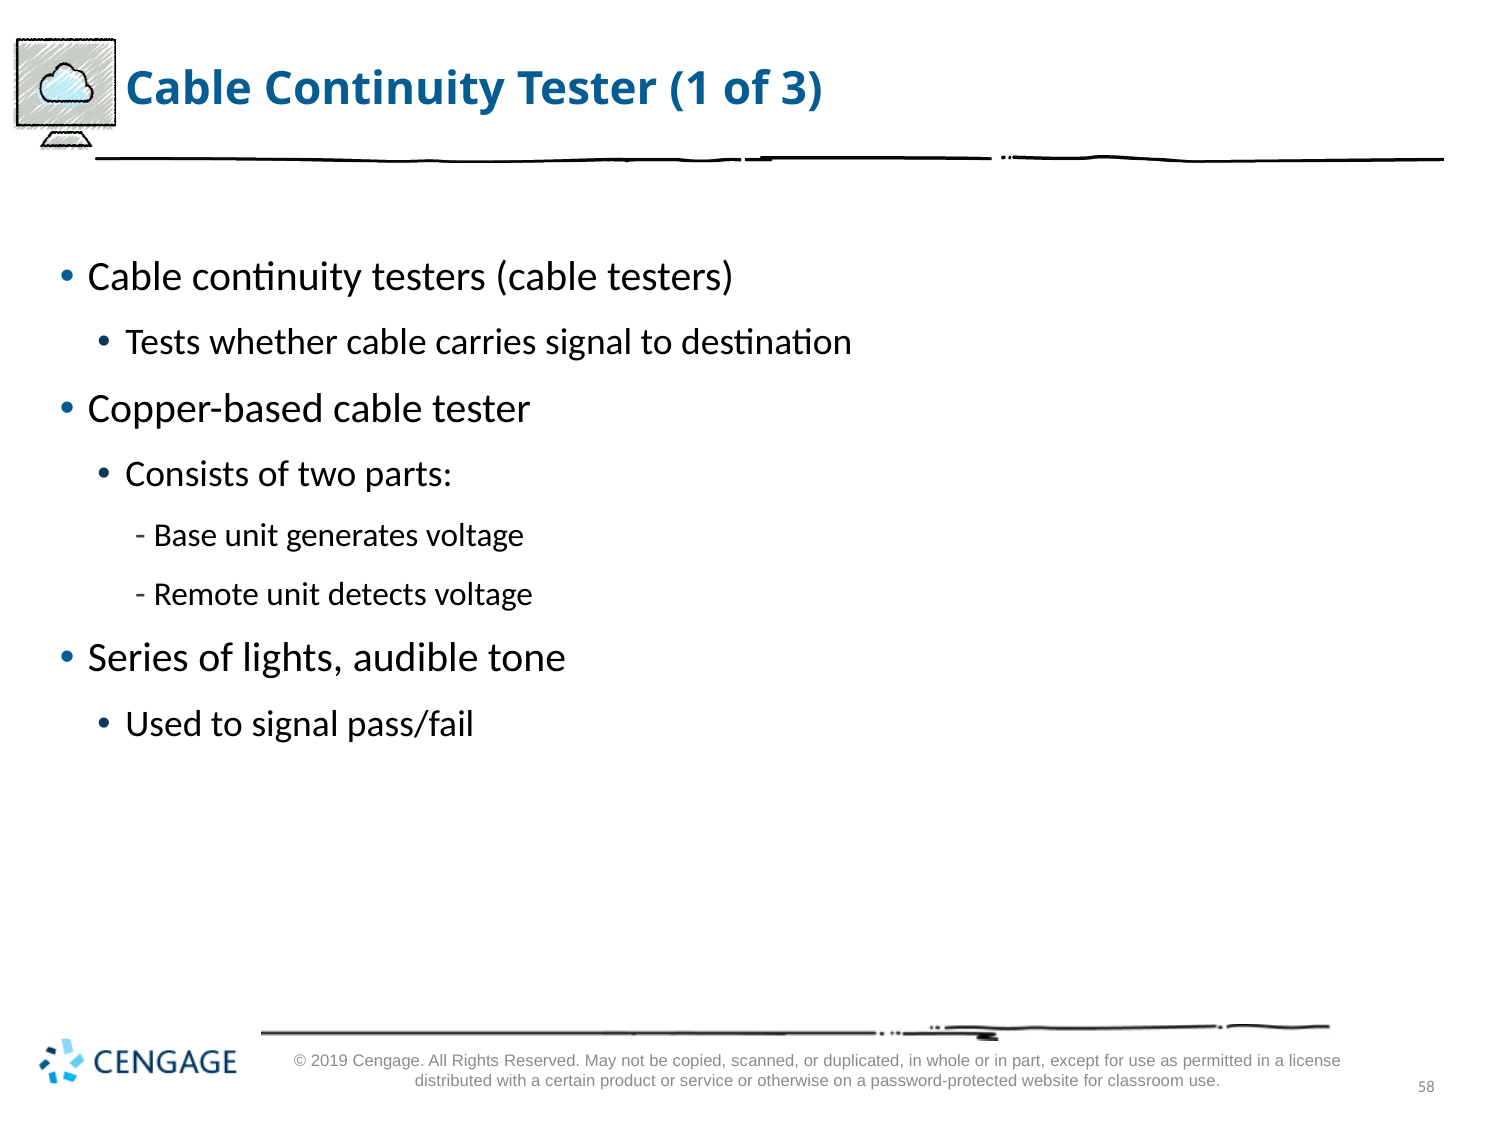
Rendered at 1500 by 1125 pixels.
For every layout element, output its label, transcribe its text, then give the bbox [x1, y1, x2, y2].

picture [13, 36, 117, 151]
list Cable continuity testers (cable testers) Tests whether cable carries signal to destination Copper-based cable tester Consists of two parts: Base unit generates voltage Remote unit detects voltage Series of lights, audible tone Used to signal pass/fail [59, 252, 1441, 750]
picture [19, 1025, 249, 1096]
title Cable Continuity Tester (1 of 3) [125, 66, 1442, 116]
picture [95, 155, 1444, 163]
picture [261, 1024, 1331, 1041]
footer © 2019 Cengage. All Rights Reserved. May not be copied, scanned, or duplicated, in whole or in part, except for use as permitted in a license distributed with a certain product or service or otherwise on a password-protected website for classroom use. [262, 1050, 1375, 1091]
